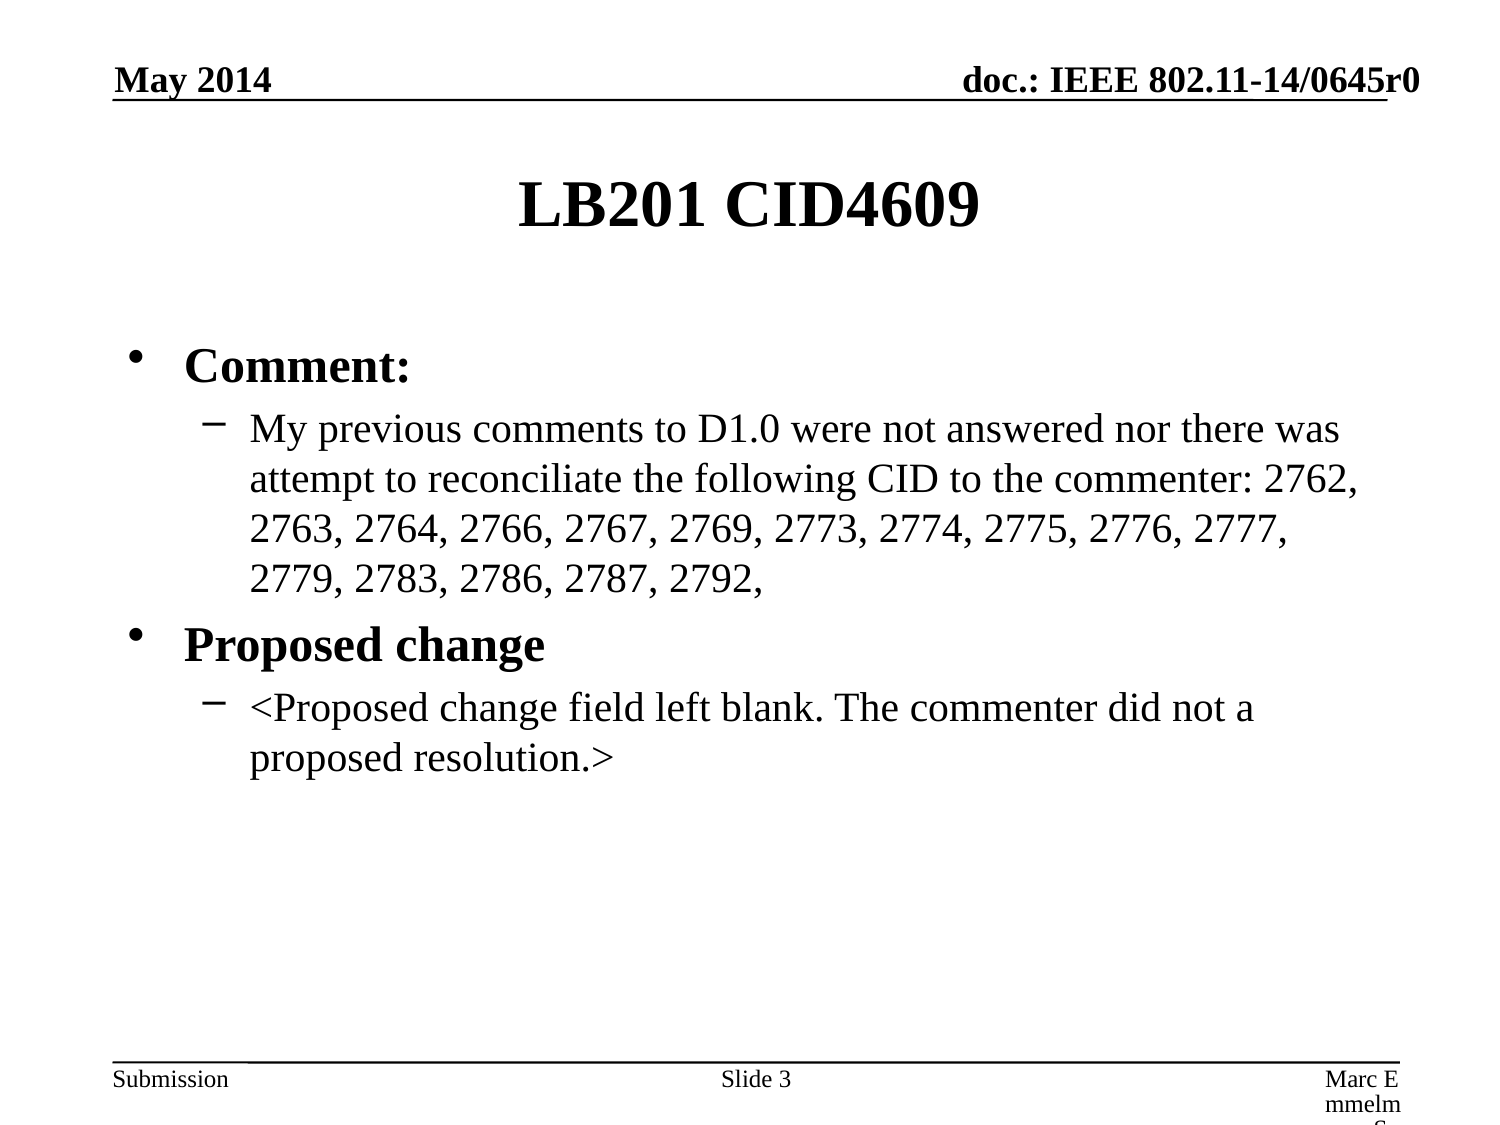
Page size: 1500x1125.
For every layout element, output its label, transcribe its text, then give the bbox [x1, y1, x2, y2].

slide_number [114, 54, 290, 101]
title LB201 CID4609 [112, 112, 1388, 288]
footer Marc Emmelmann, Self [1324, 1061, 1402, 1093]
slide_number Slide 3 [712, 1061, 800, 1093]
list Comment: My previous comments to D1.0 were not answered nor there was attempt to reconciliate the following CID to the commenter: 2762, 2763, 2764, 2766, 2767, 2769, 2773, 2774, 2775, 2776, 2777, 2779, 2783, 2786, 2787, 2792, Proposed change <Proposed change field left blank. The commenter did not a proposed resolution.> [112, 324, 1388, 1001]
